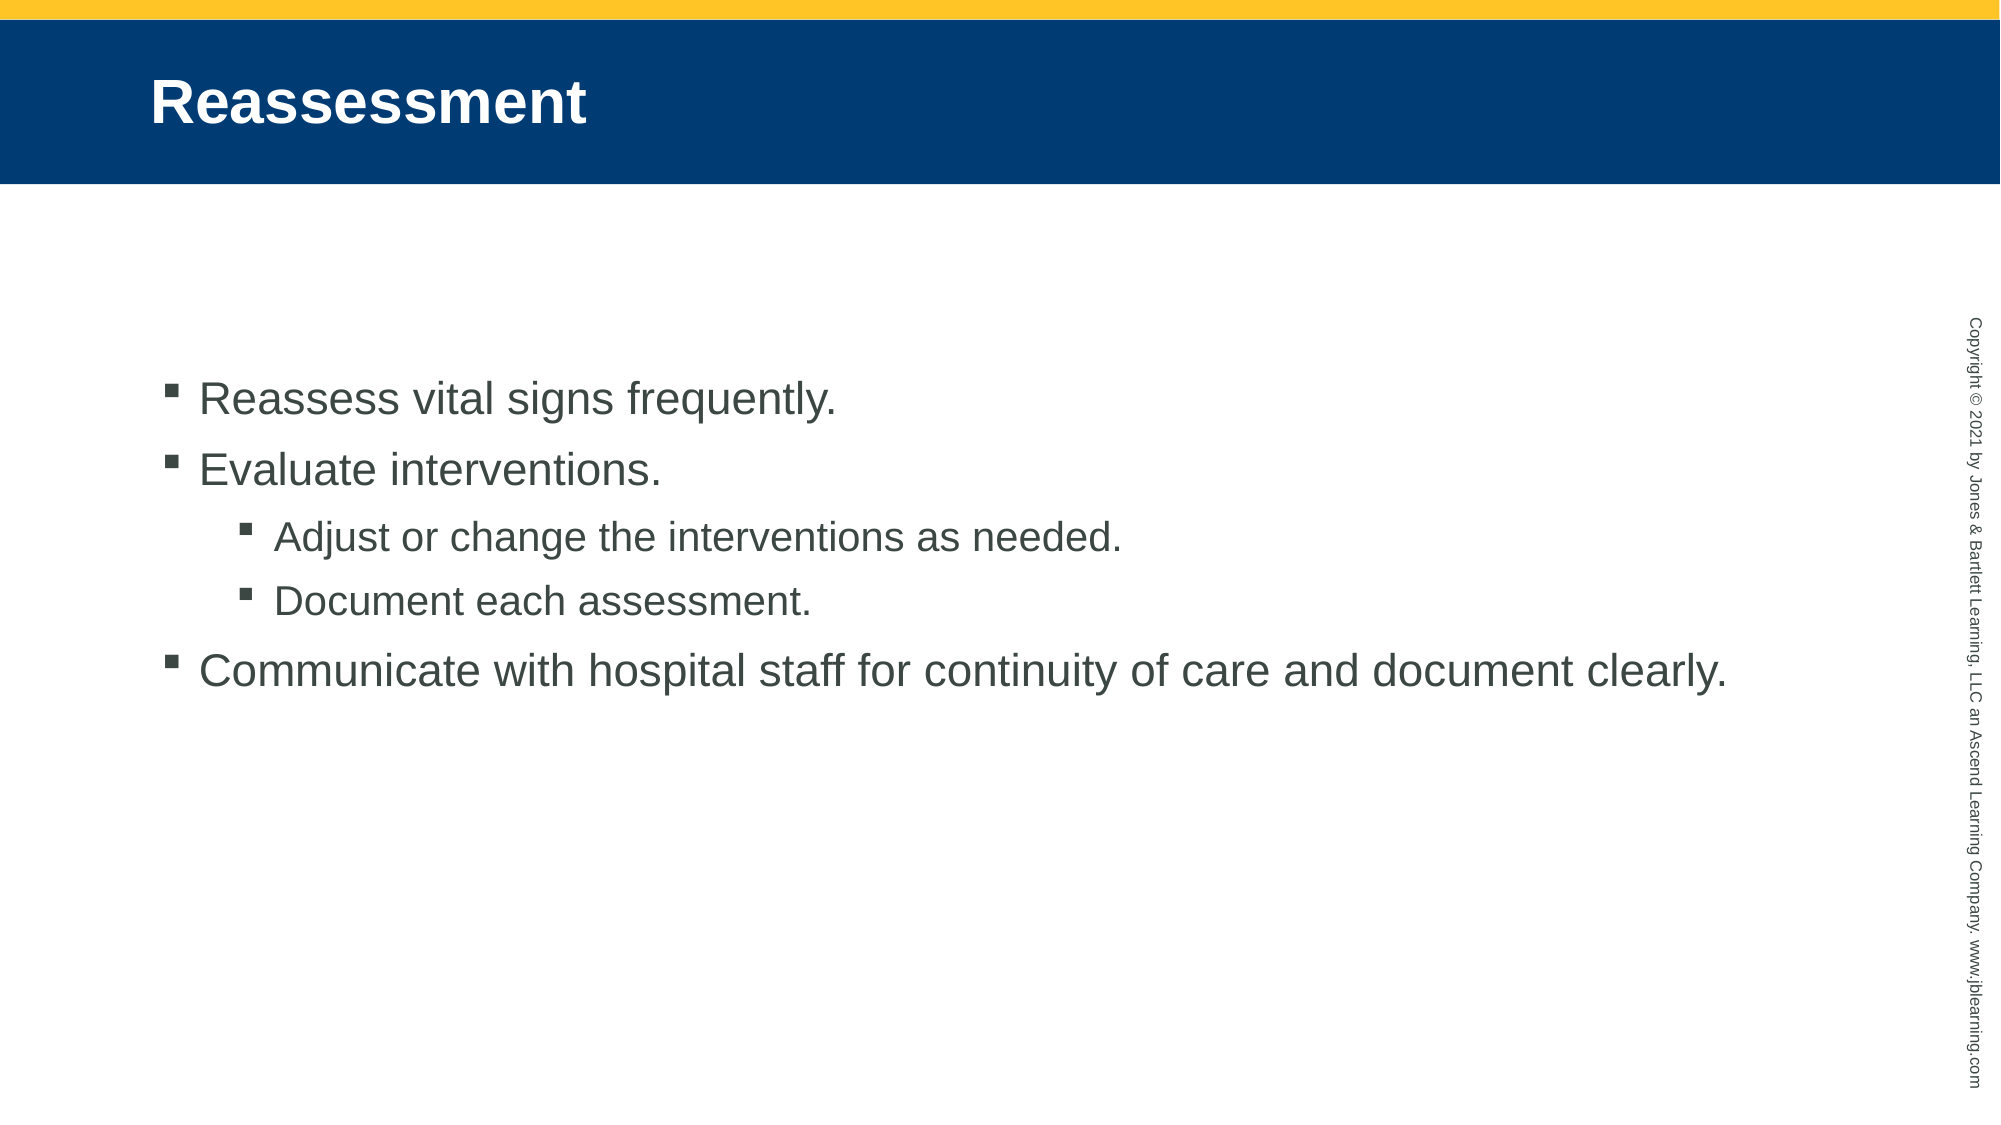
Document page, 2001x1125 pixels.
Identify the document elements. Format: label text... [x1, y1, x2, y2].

title Reassessment [0, 19, 2000, 185]
list Reassess vital signs frequently. Evaluate interventions. Adjust or change the interventions as needed. Document each assessment. Communicate with hospital staff for continuity of care and document clearly. [146, 361, 1859, 1016]
